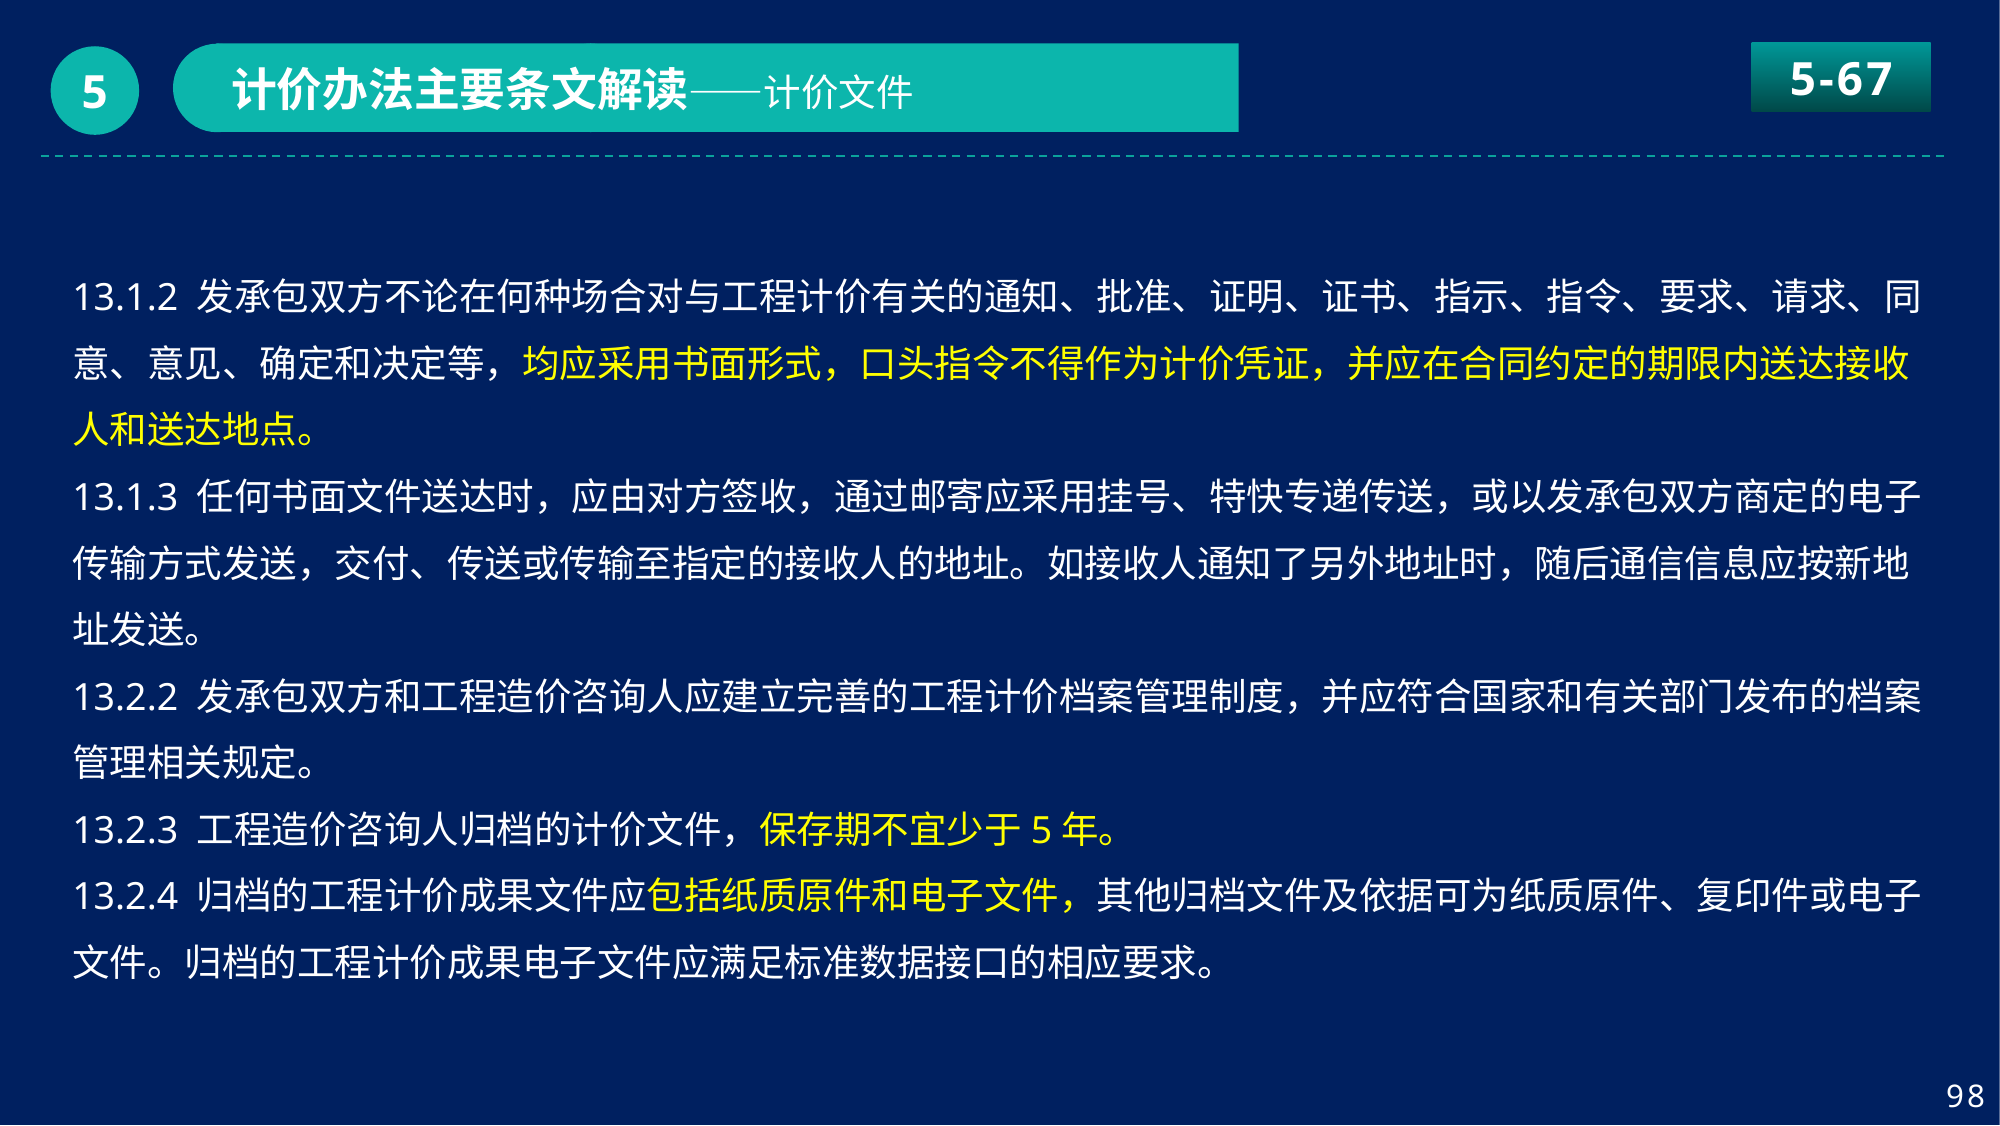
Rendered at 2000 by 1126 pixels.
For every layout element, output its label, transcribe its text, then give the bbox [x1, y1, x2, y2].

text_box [40, 43, 1950, 157]
text_box 13.1.2 发承包双方不论在何种场合对与工程计价有关的通知、批准、证明、证书、指示、指令、要求、请求、同意、意见、确定和决定等，均应采用书面形式，口头指令不得作为计价凭证，并应在合同约定的期限内送达接收人和送达地点。 13.1.3 任何书面文件送达时，应由对方签收，通过邮寄应采用挂号、特快专递传送，或以发承包双方商定的电子传输方式发送，交付、传送或传输至指定的接收人的地址。如接收人通知了另外地址时，随后通信信息应按新地址发送。 13.2.2 发承包双方和工程造价咨询人应建立完善的工程计价档案管理制度，并应符合国家和有关部门发布的档案管理相关规定。 13.2.3 工程造价咨询人归档的计价文件，保存期不宜少于5年。 13.2.4 归档的工程计价成果文件应包括纸质原件和电子文件，其他归档文件及依据可为纸质原件、复印件或电子文件。归档的工程计价成果电子文件应满足标准数据接口的相应要求。 [57, 244, 1945, 992]
text_box 98 [1905, 1065, 2000, 1126]
